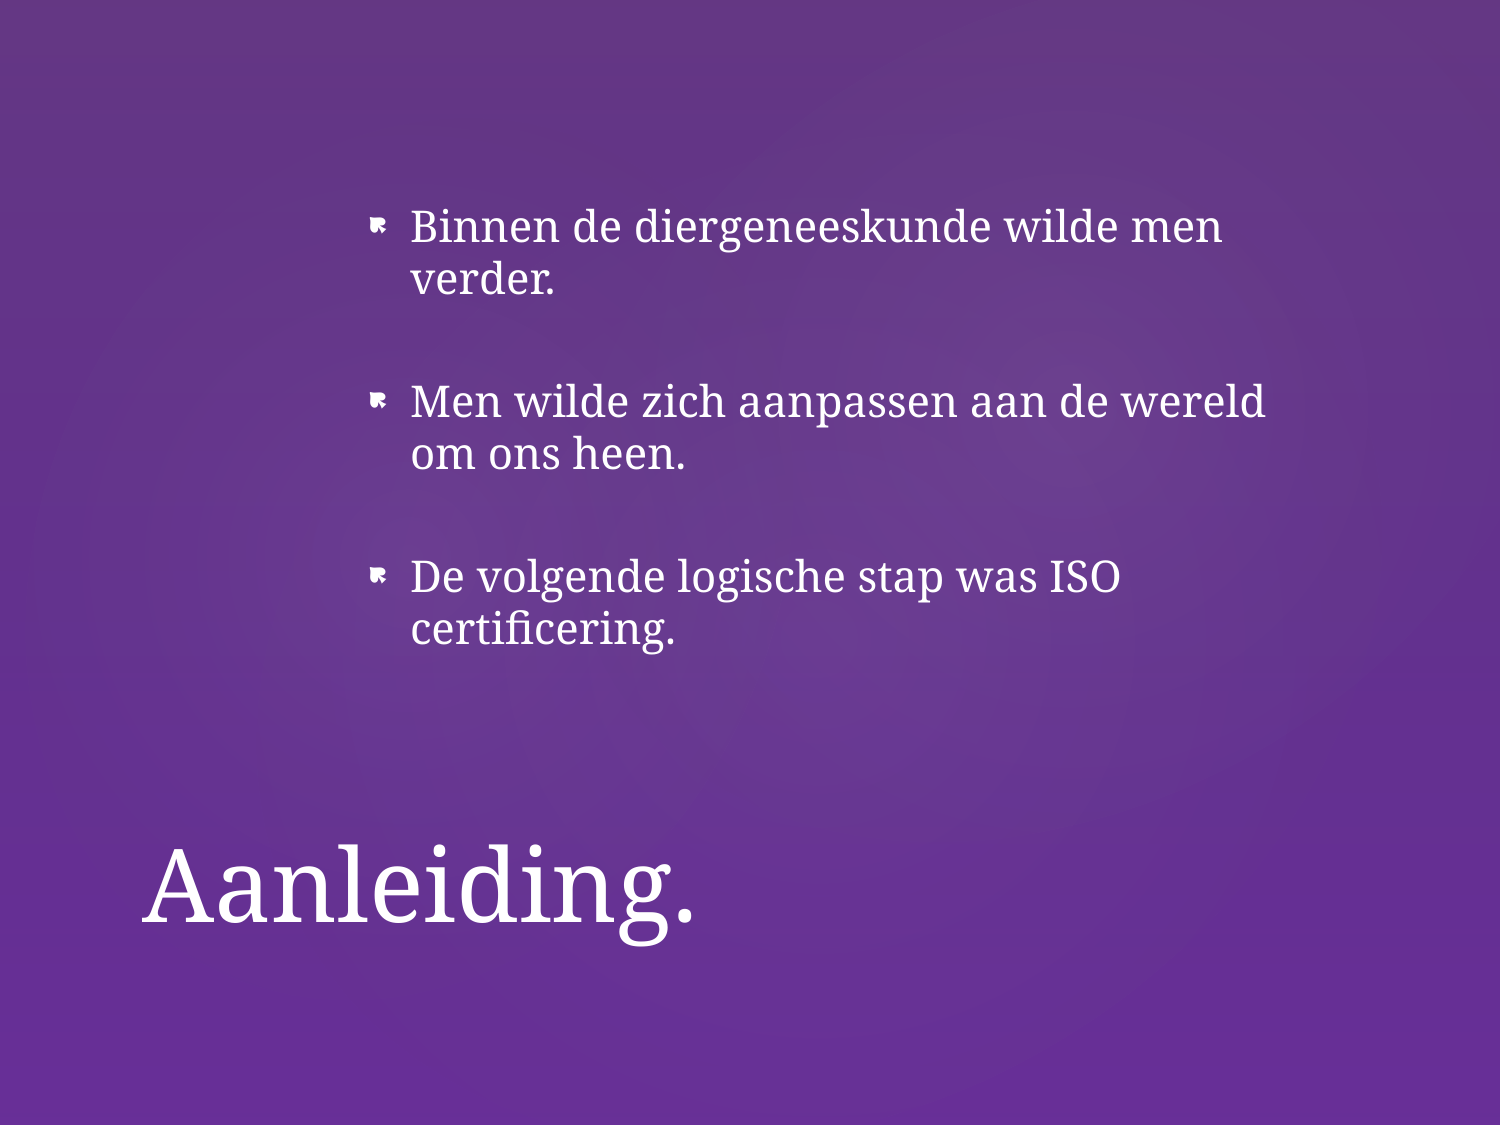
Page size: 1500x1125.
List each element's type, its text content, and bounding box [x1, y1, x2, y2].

title Aanleiding. [127, 800, 1365, 950]
list Binnen de diergeneeskunde wilde men verder. Men wilde zich aanpassen aan de wereld om ons heen. De volgende logische stap was ISO certificering. [350, 112, 1350, 740]
